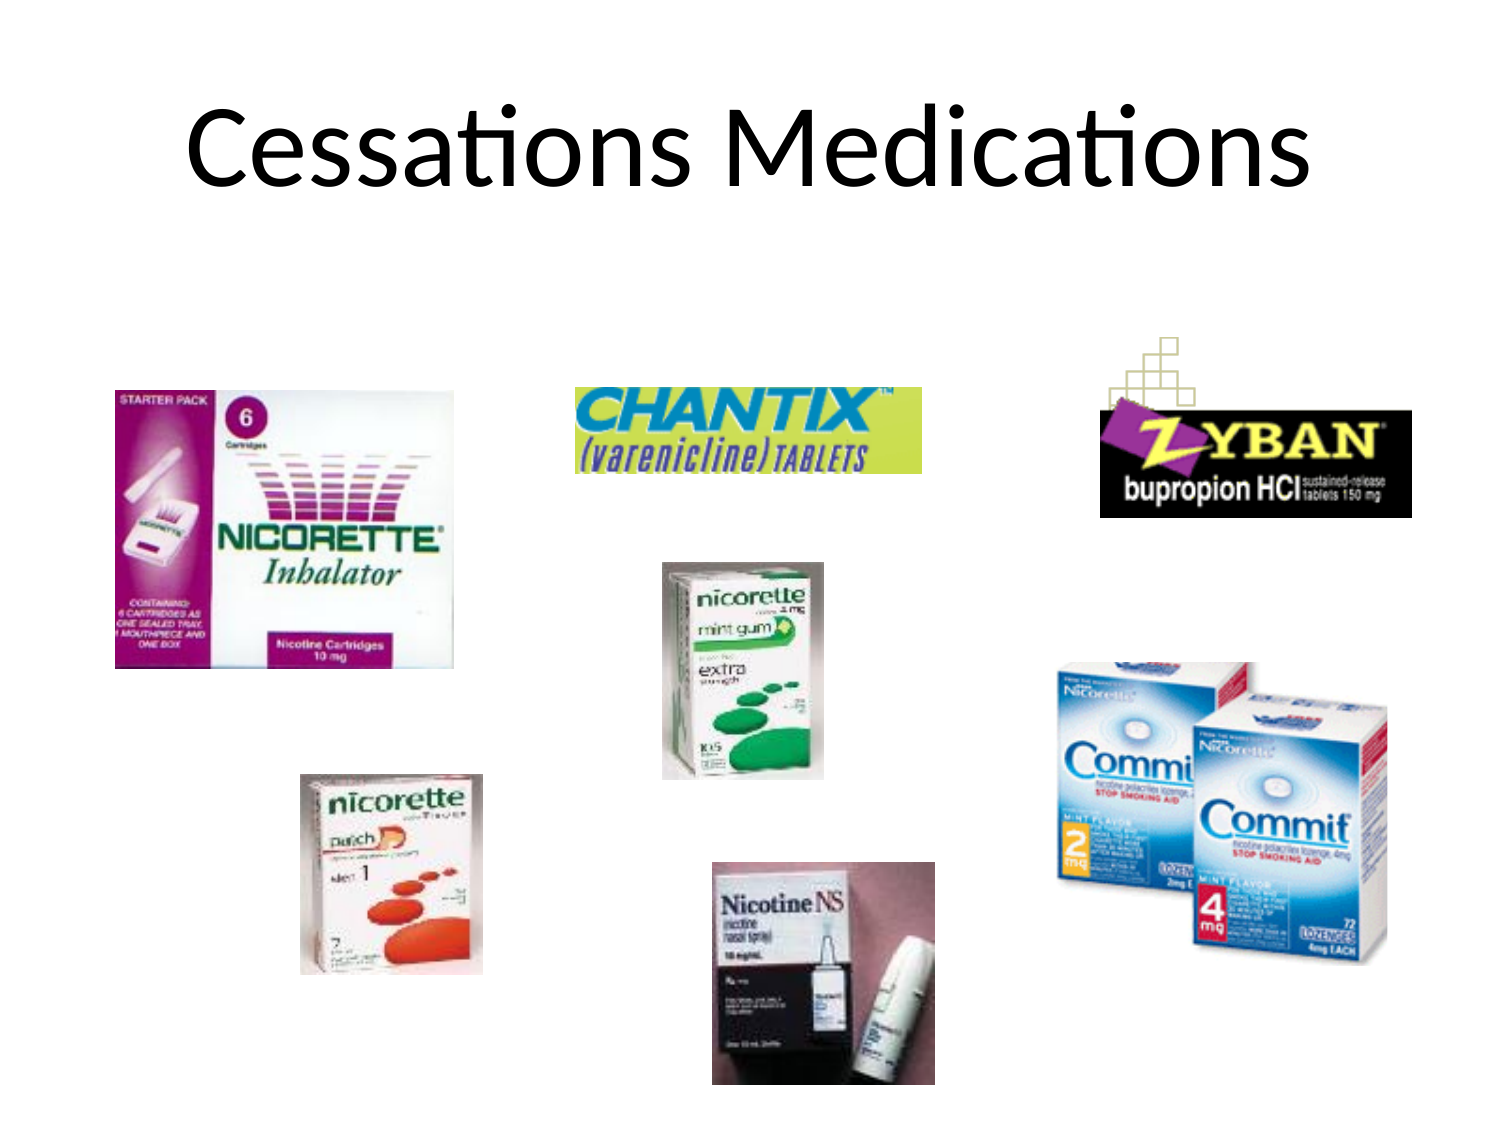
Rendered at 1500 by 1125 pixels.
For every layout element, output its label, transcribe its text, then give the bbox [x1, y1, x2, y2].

picture [115, 390, 454, 669]
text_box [457, 470, 1194, 654]
title Cessations Medications [75, 45, 1425, 233]
picture [1049, 662, 1388, 966]
picture [1099, 337, 1412, 518]
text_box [549, 514, 951, 611]
picture [662, 654, 824, 781]
picture [299, 774, 483, 976]
picture [574, 387, 923, 474]
picture [712, 862, 935, 1085]
